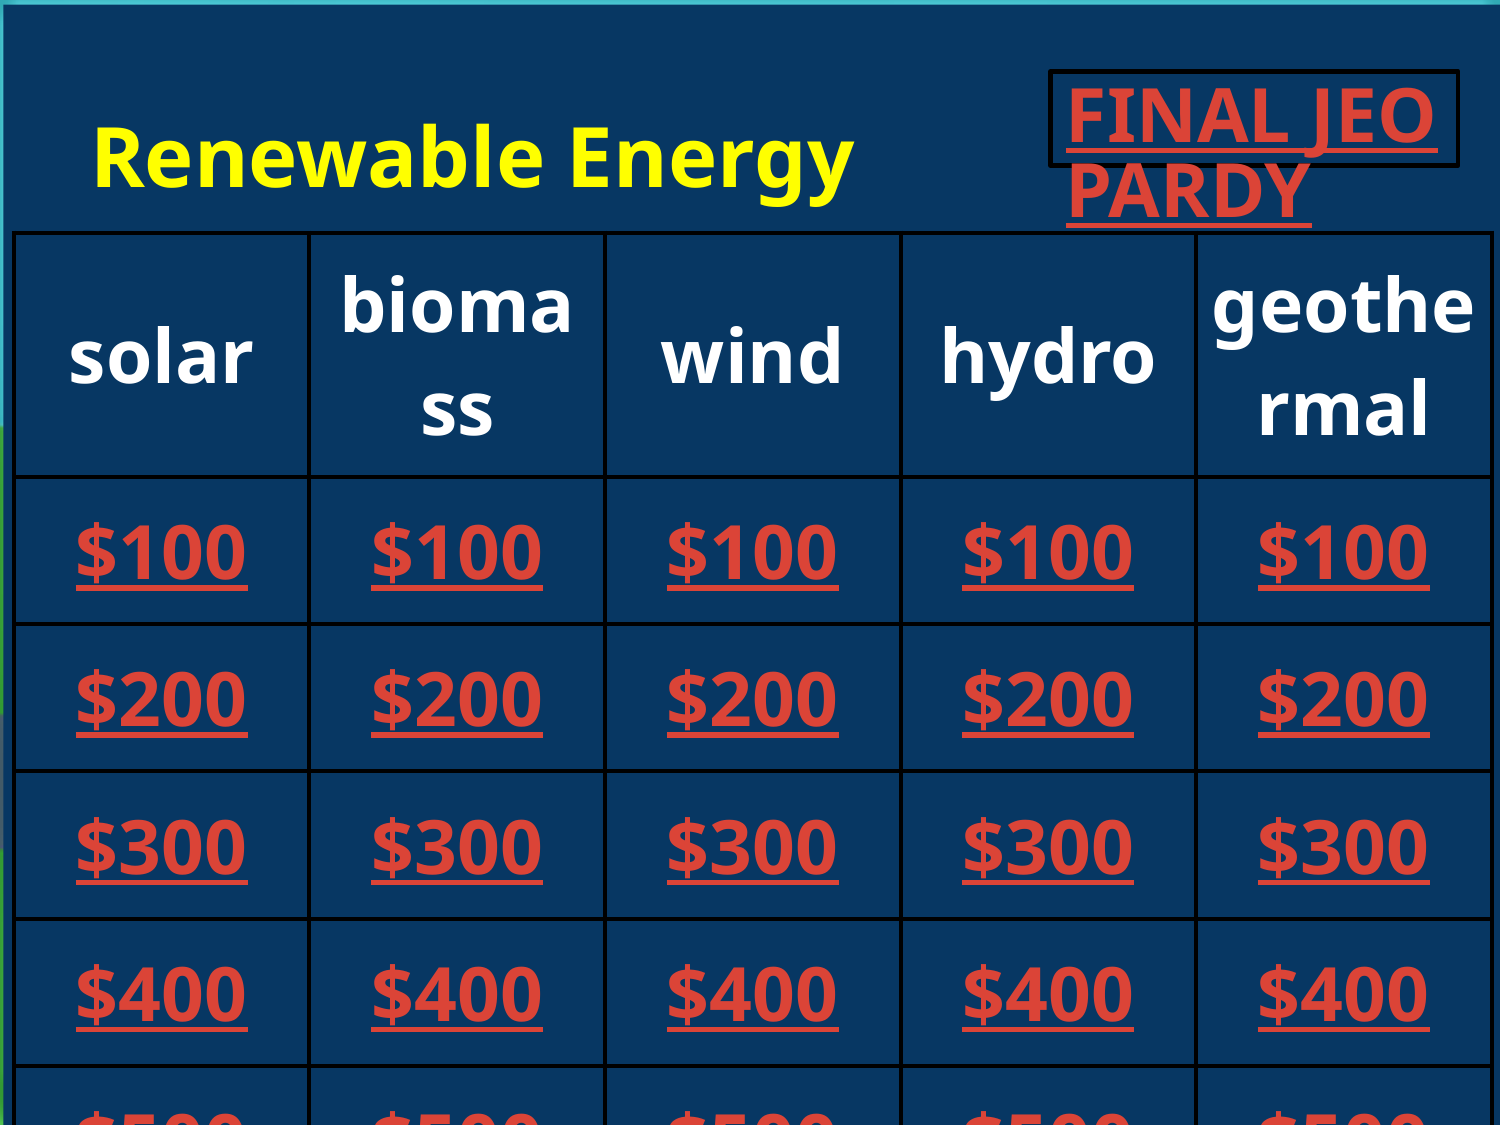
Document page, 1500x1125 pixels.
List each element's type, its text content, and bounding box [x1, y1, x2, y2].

table_cell $100 [607, 479, 899, 622]
text_box FINAL JEOPARDY [1050, 71, 1458, 166]
table_cell $300 [311, 773, 603, 917]
table_cell $500 [607, 1068, 899, 1125]
table_header biomass [311, 235, 603, 475]
table_cell $200 [311, 626, 603, 769]
table_cell $200 [903, 626, 1194, 769]
table_cell $100 [16, 479, 307, 622]
table_cell $100 [311, 479, 603, 622]
picture [0, 0, 1500, 1125]
table_cell $300 [16, 773, 307, 917]
table_cell $400 [16, 921, 307, 1064]
table_cell $400 [607, 921, 899, 1064]
table_cell $400 [311, 921, 603, 1064]
title Renewable Energy [75, 45, 885, 231]
table_cell $300 [607, 773, 899, 917]
table_cell $500 [903, 1068, 1194, 1125]
table_cell $500 [1198, 1068, 1490, 1125]
table_cell $300 [1198, 773, 1490, 917]
table_cell $200 [1198, 626, 1490, 769]
table_cell $400 [1198, 921, 1490, 1064]
table_header hydro [903, 235, 1194, 475]
text_box [3, 4, 1500, 1125]
table_cell $200 [16, 626, 307, 769]
table_header solar [16, 235, 307, 475]
table_cell $500 [16, 1068, 307, 1125]
table_cell $300 [903, 773, 1194, 917]
table_cell $200 [607, 626, 899, 769]
table_cell $100 [1198, 479, 1490, 622]
table_cell $100 [903, 479, 1194, 622]
table_cell $400 [903, 921, 1194, 1064]
table_header geothermal [1198, 235, 1490, 475]
table_header wind [607, 235, 899, 475]
table_cell $500 [311, 1068, 603, 1125]
